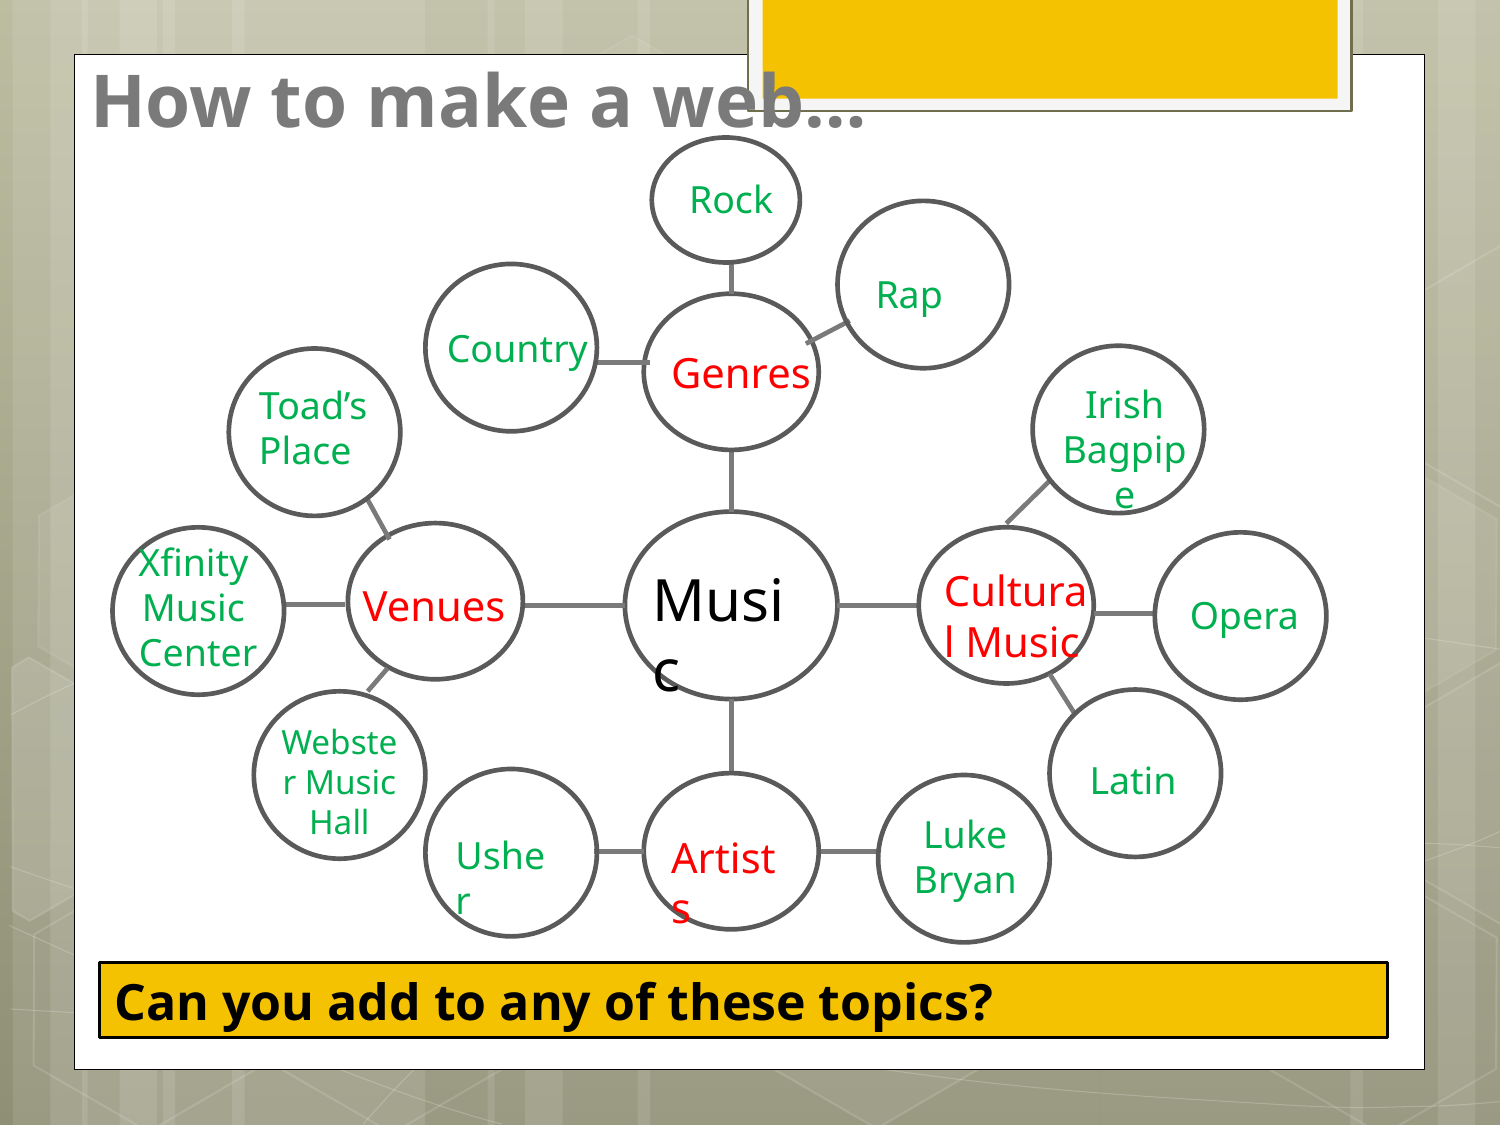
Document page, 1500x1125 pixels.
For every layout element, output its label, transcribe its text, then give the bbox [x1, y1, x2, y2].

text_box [1005, 480, 1050, 524]
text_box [367, 668, 388, 692]
text_box [836, 199, 1011, 370]
text_box Toad’s Place [244, 374, 392, 480]
text_box [356, 638, 515, 681]
title How to make a web… [75, 0, 1315, 150]
text_box [650, 150, 802, 264]
text_box [623, 559, 637, 652]
text_box Cultural Music [929, 557, 1105, 673]
text_box Latin [1074, 749, 1205, 810]
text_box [367, 499, 390, 540]
text_box [251, 347, 379, 374]
text_box [296, 849, 383, 861]
text_box [1053, 344, 1184, 373]
text_box Irish Bagpipe [1039, 373, 1211, 523]
text_box [252, 729, 266, 821]
text_box [1153, 531, 1323, 702]
text_box [424, 767, 599, 911]
text_box [413, 729, 427, 821]
text_box [825, 558, 839, 652]
text_box [935, 526, 1077, 557]
text_box [1031, 394, 1039, 465]
text_box [166, 526, 231, 532]
text_box Genres [656, 339, 832, 404]
text_box Rock [674, 168, 788, 229]
text_box [959, 673, 1049, 685]
text_box [150, 682, 247, 697]
text_box Luke Bryan [897, 803, 1033, 909]
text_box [805, 320, 851, 344]
text_box [917, 566, 929, 645]
text_box Country [432, 317, 603, 378]
text_box [227, 382, 387, 518]
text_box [1049, 673, 1076, 715]
text_box [642, 771, 821, 902]
text_box [392, 393, 402, 471]
text_box [876, 804, 1052, 944]
text_box [424, 262, 593, 433]
text_box [273, 567, 286, 655]
text_box [352, 521, 518, 572]
text_box Usher [440, 824, 575, 930]
text_box [278, 690, 401, 714]
text_box Xfinity Music Center [123, 532, 273, 682]
text_box [639, 510, 824, 556]
text_box Can you add to any of these topics? [99, 962, 1388, 1038]
text_box Rap [860, 263, 958, 324]
text_box Artists [656, 824, 800, 940]
text_box [111, 568, 123, 654]
text_box [642, 292, 813, 452]
text_box [1048, 688, 1223, 859]
text_box Opera [1175, 584, 1327, 645]
text_box [898, 773, 1030, 803]
text_box Venues [347, 572, 523, 638]
text_box [475, 930, 548, 938]
text_box Music [637, 556, 825, 711]
text_box Webster Music Hall [266, 714, 413, 849]
